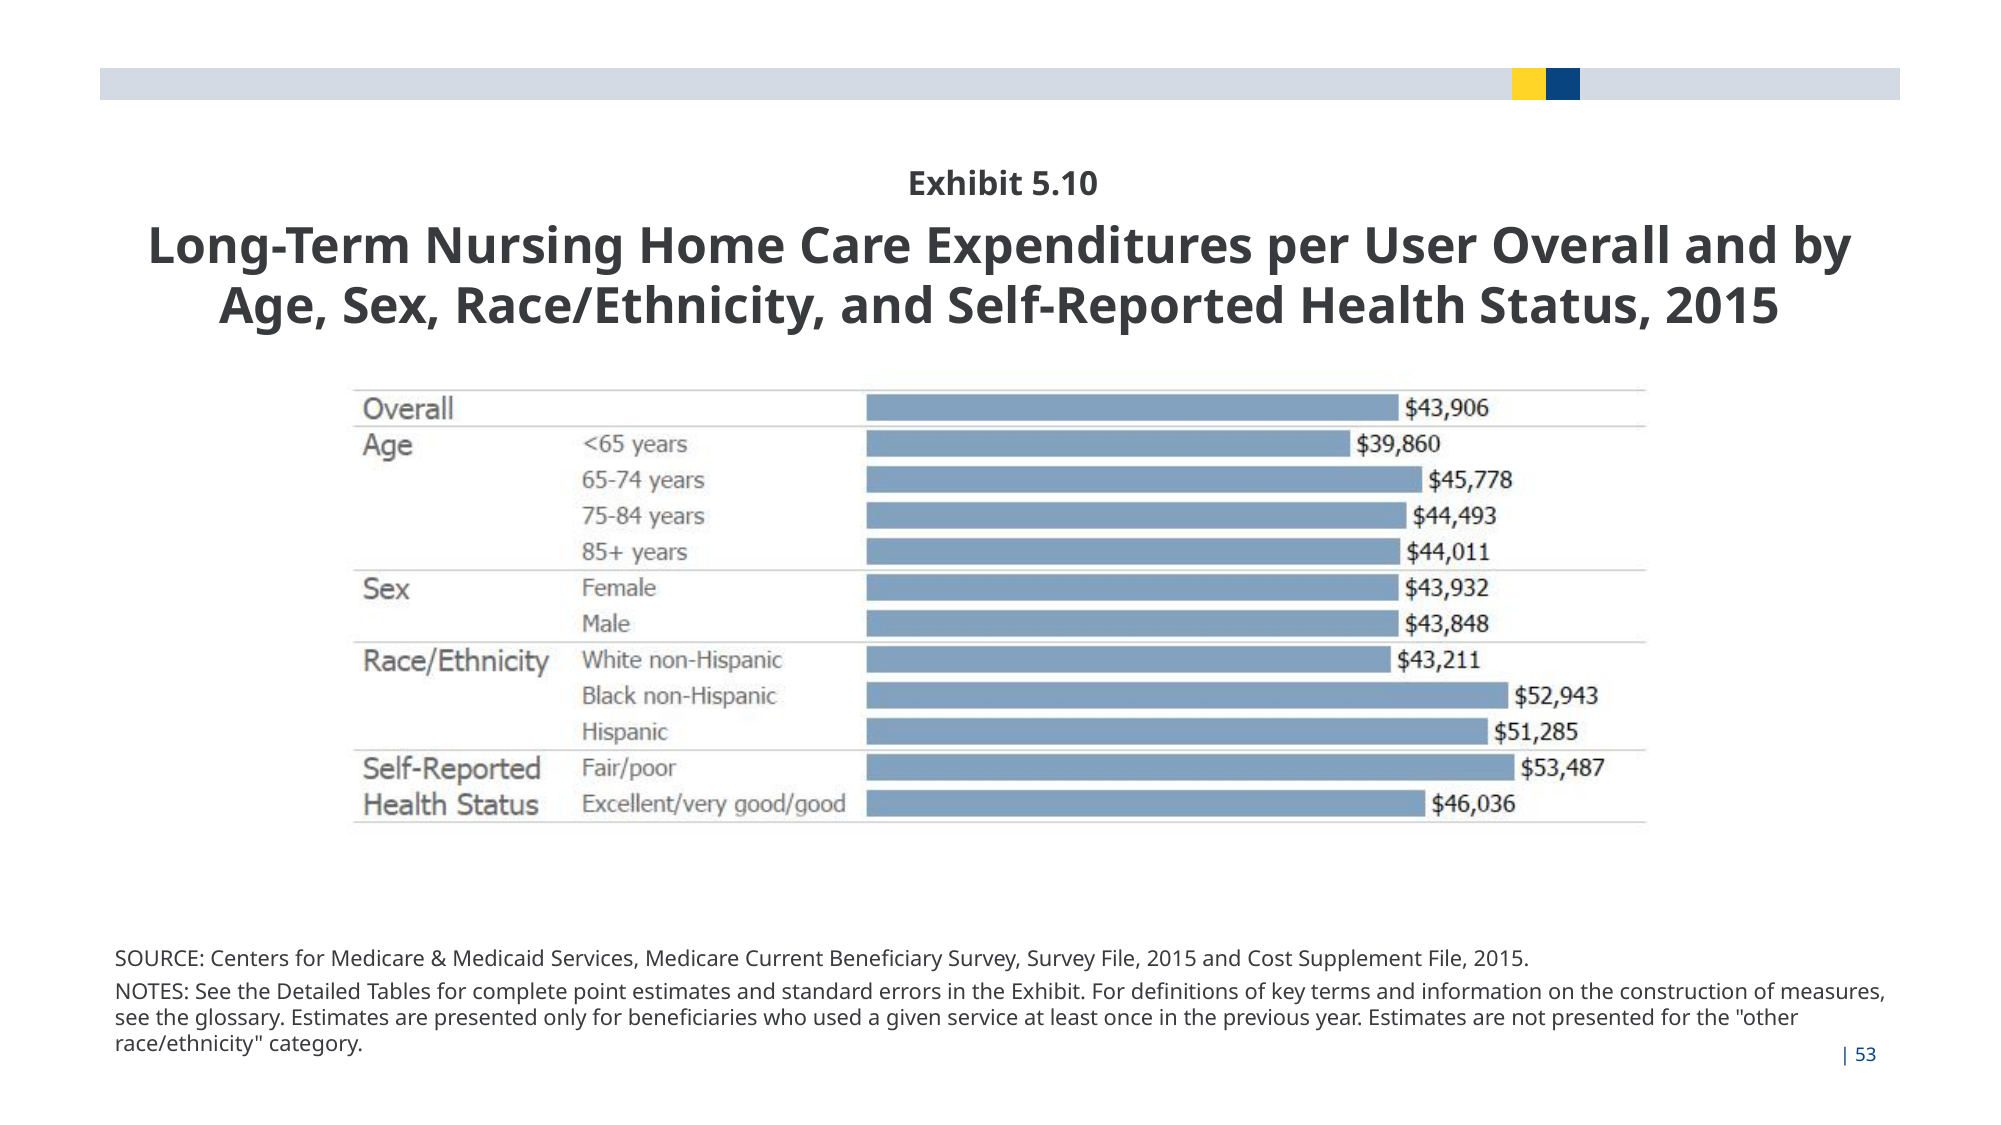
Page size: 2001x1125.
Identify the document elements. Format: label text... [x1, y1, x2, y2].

picture [335, 371, 1665, 856]
list Long-Term Nursing Home Care Expenditures per User Overall and by Age, Sex, Race/Ethnicity, and Self-Reported Health Status, 2015 [99, 213, 1900, 300]
list SOURCE: Centers for Medicare & Medicaid Services, Medicare Current Beneficiary Survey, Survey File, 2015 and Cost Supplement File, 2015. NOTES: See the Detailed Tables for complete point estimates and standard errors in the Exhibit. For definitions of key terms and information on the construction of measures, see the glossary. Estimates are presented only for beneficiaries who used a given service at least once in the previous year. Estimates are not presented for the "other race/ethnicity" category. [99, 937, 1900, 997]
title Exhibit 5.10 [99, 154, 1900, 213]
